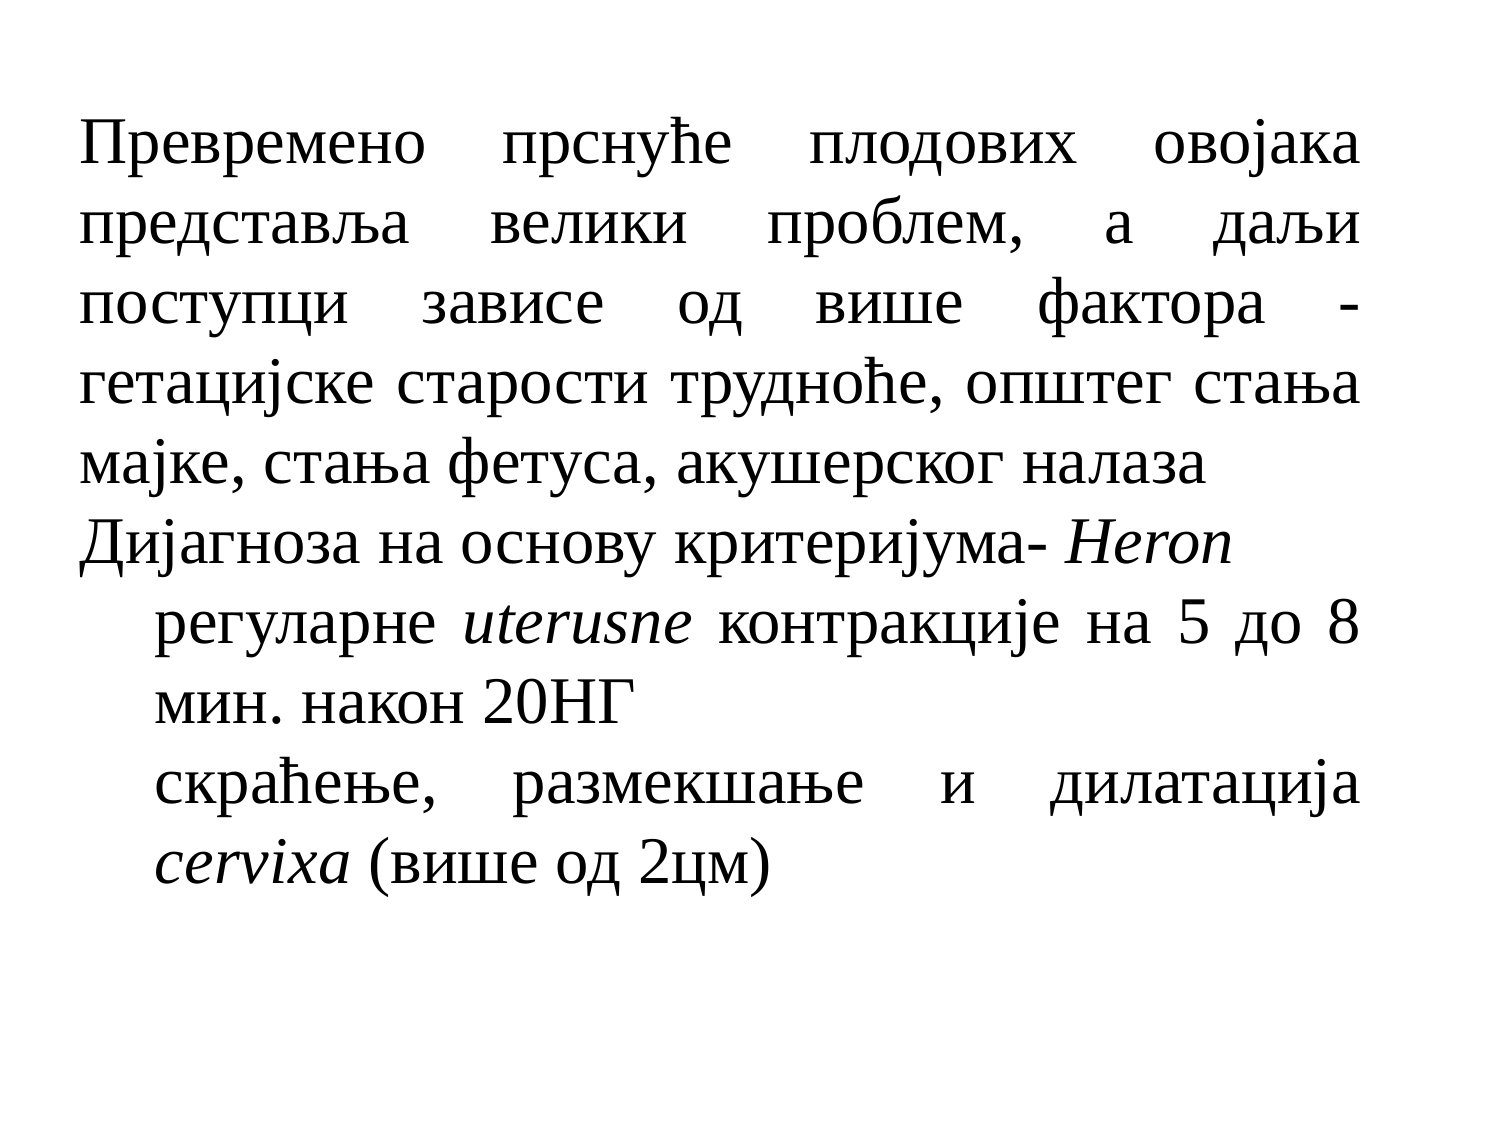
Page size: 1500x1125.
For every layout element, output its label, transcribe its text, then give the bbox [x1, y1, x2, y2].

text_box Превремено прснуће плодових овојака представља велики проблем, а даљи поступци зависе од више фактора - гетацијске старости трудноће, општег стања мајке, стања фетуса, акушерског налаза Дијагноза на основу критеријума- Heron регуларне uterusnе контракције на 5 до 8 мин. након 20НГ скраћење, размекшање и дилатација cervixa (више од 2цм) [64, 89, 1376, 905]
